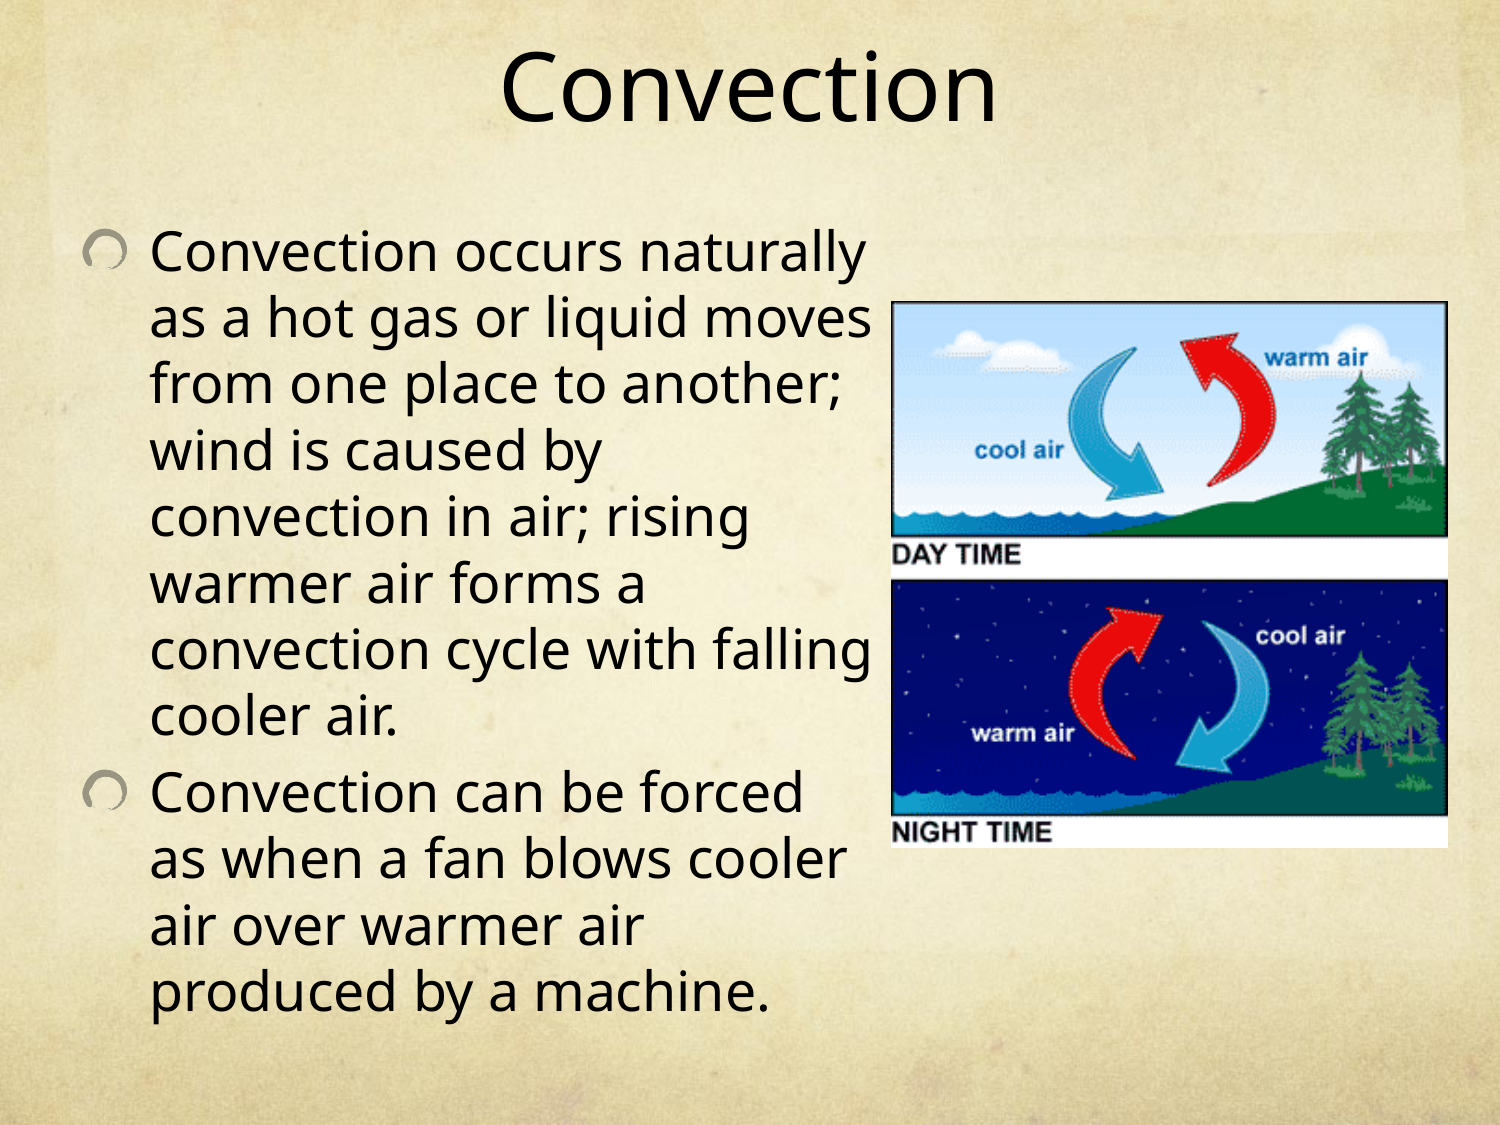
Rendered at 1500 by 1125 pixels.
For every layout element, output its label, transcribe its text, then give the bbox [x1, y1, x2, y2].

list Convection occurs naturally as a hot gas or liquid moves from one place to another; wind is caused by convection in air; rising warmer air forms a convection cycle with falling cooler air. Convection can be forced as when a fan blows cooler air over warmer air produced by a machine. [0, 208, 891, 1047]
title Convection [150, 11, 1350, 155]
picture [82, 228, 129, 271]
picture [0, 0, 1500, 1125]
picture [82, 769, 129, 812]
